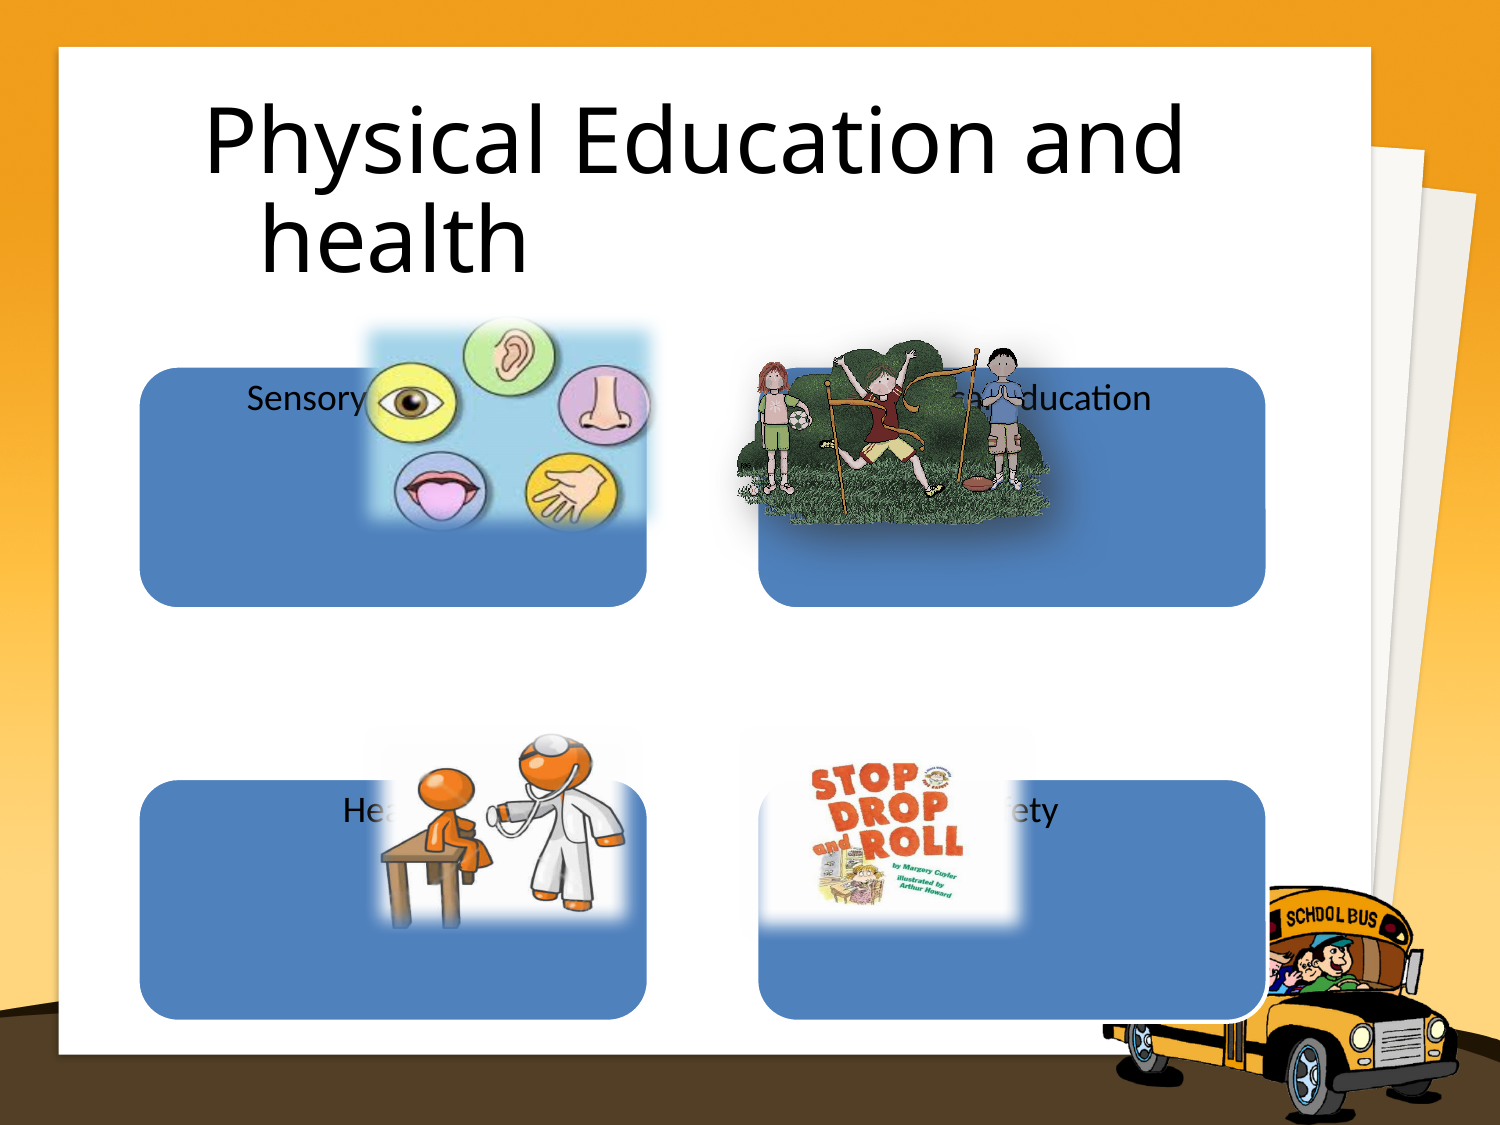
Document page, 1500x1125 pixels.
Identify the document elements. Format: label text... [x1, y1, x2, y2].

picture [0, 0, 1500, 1125]
text_box Physical Education and health [187, 87, 1388, 325]
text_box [137, 299, 1263, 1088]
